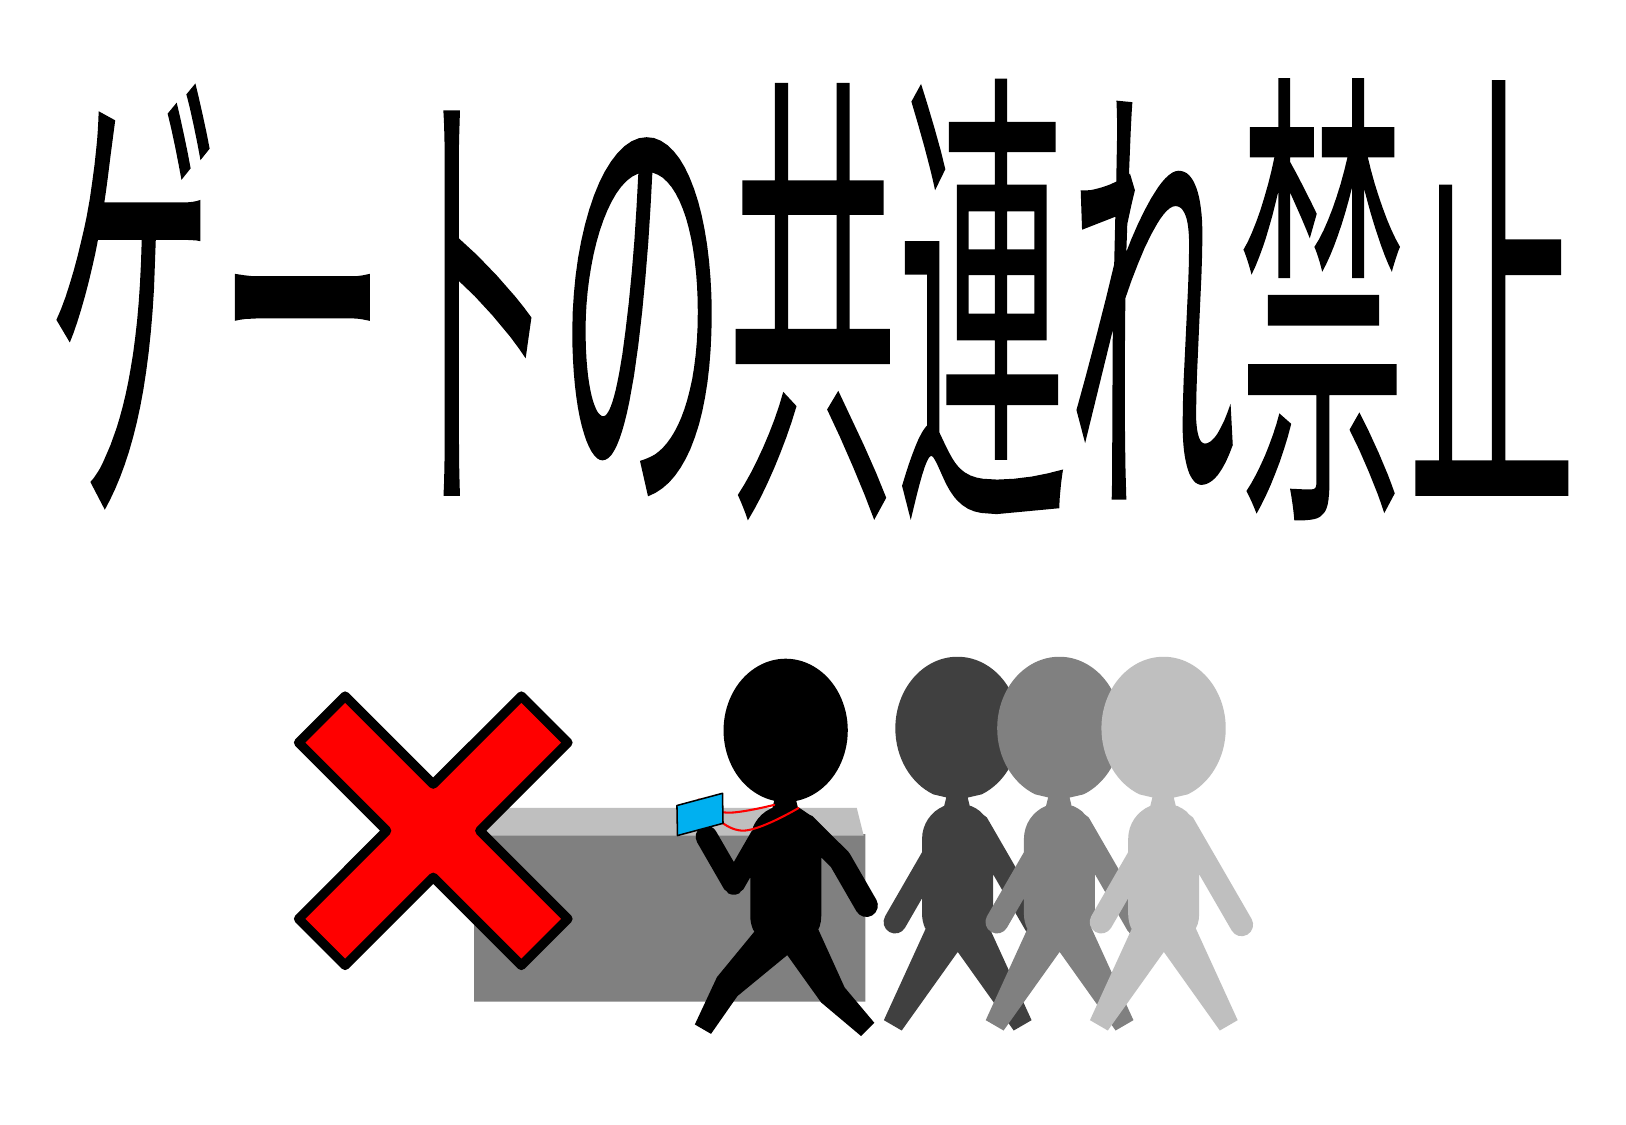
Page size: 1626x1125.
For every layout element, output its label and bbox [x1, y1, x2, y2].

text_box [473, 807, 667, 1002]
text_box [296, 693, 571, 968]
text_box [672, 656, 1254, 1037]
